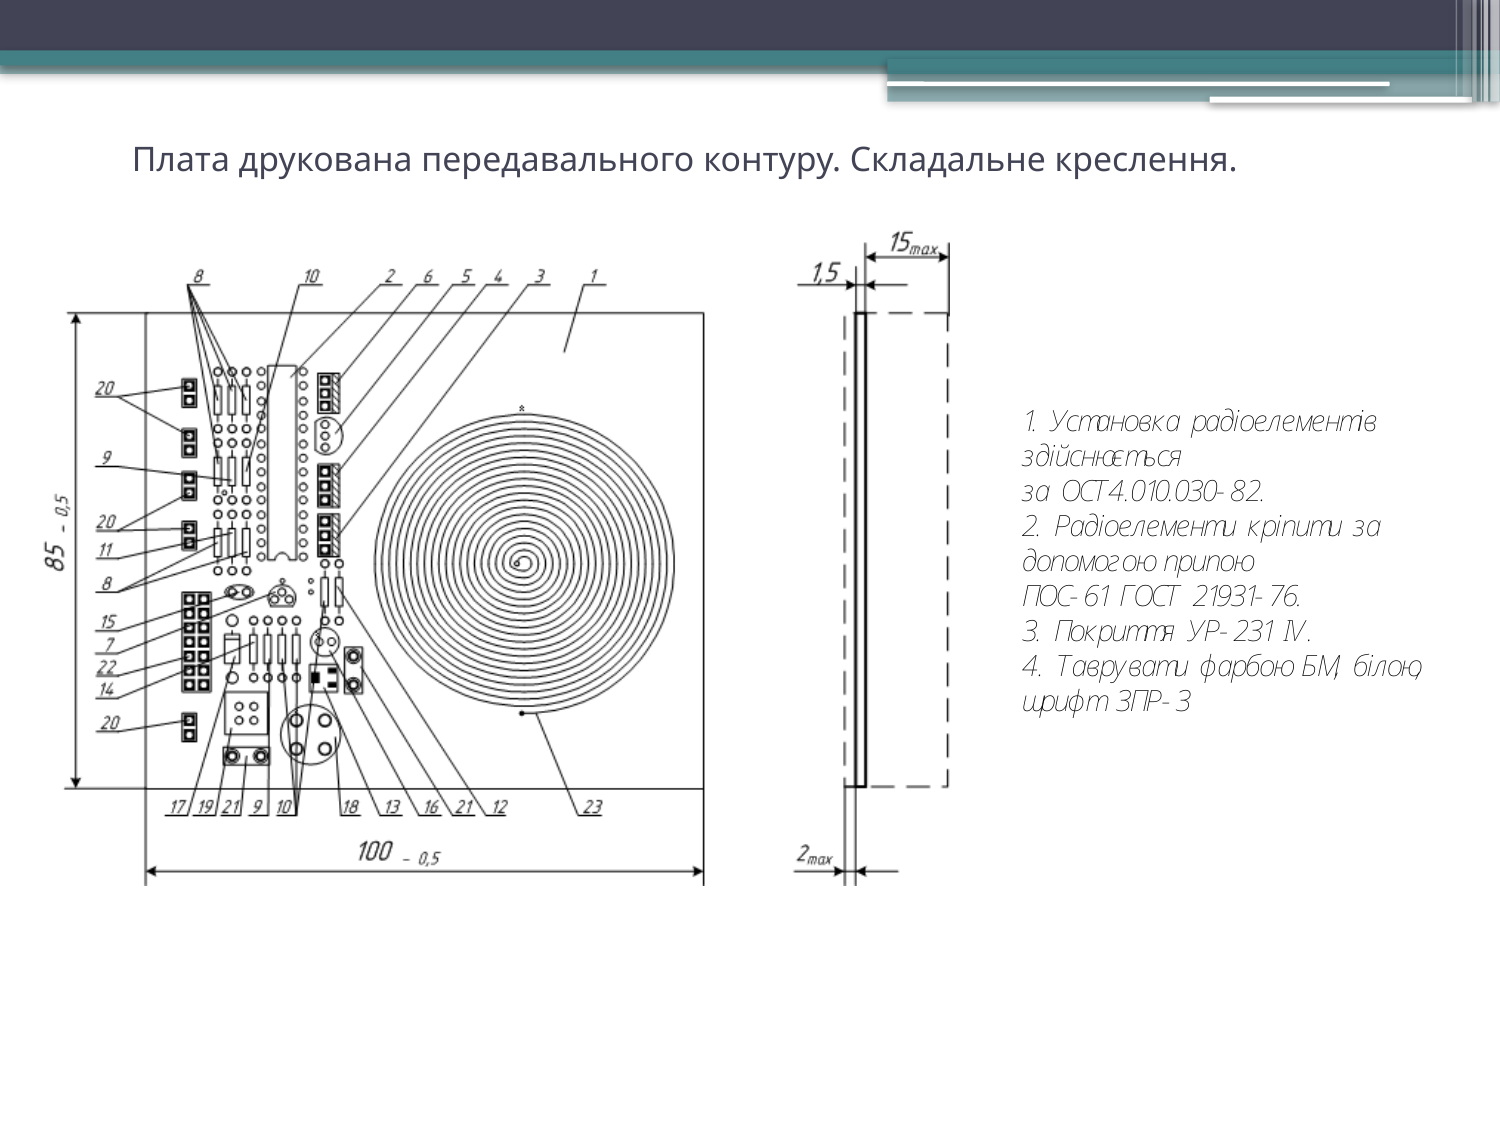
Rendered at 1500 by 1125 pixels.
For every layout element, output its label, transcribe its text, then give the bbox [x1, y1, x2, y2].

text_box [1019, 398, 1438, 723]
title Плата друкована передавального контуру. Складальне креслення. [117, 117, 1468, 200]
picture [34, 222, 950, 886]
